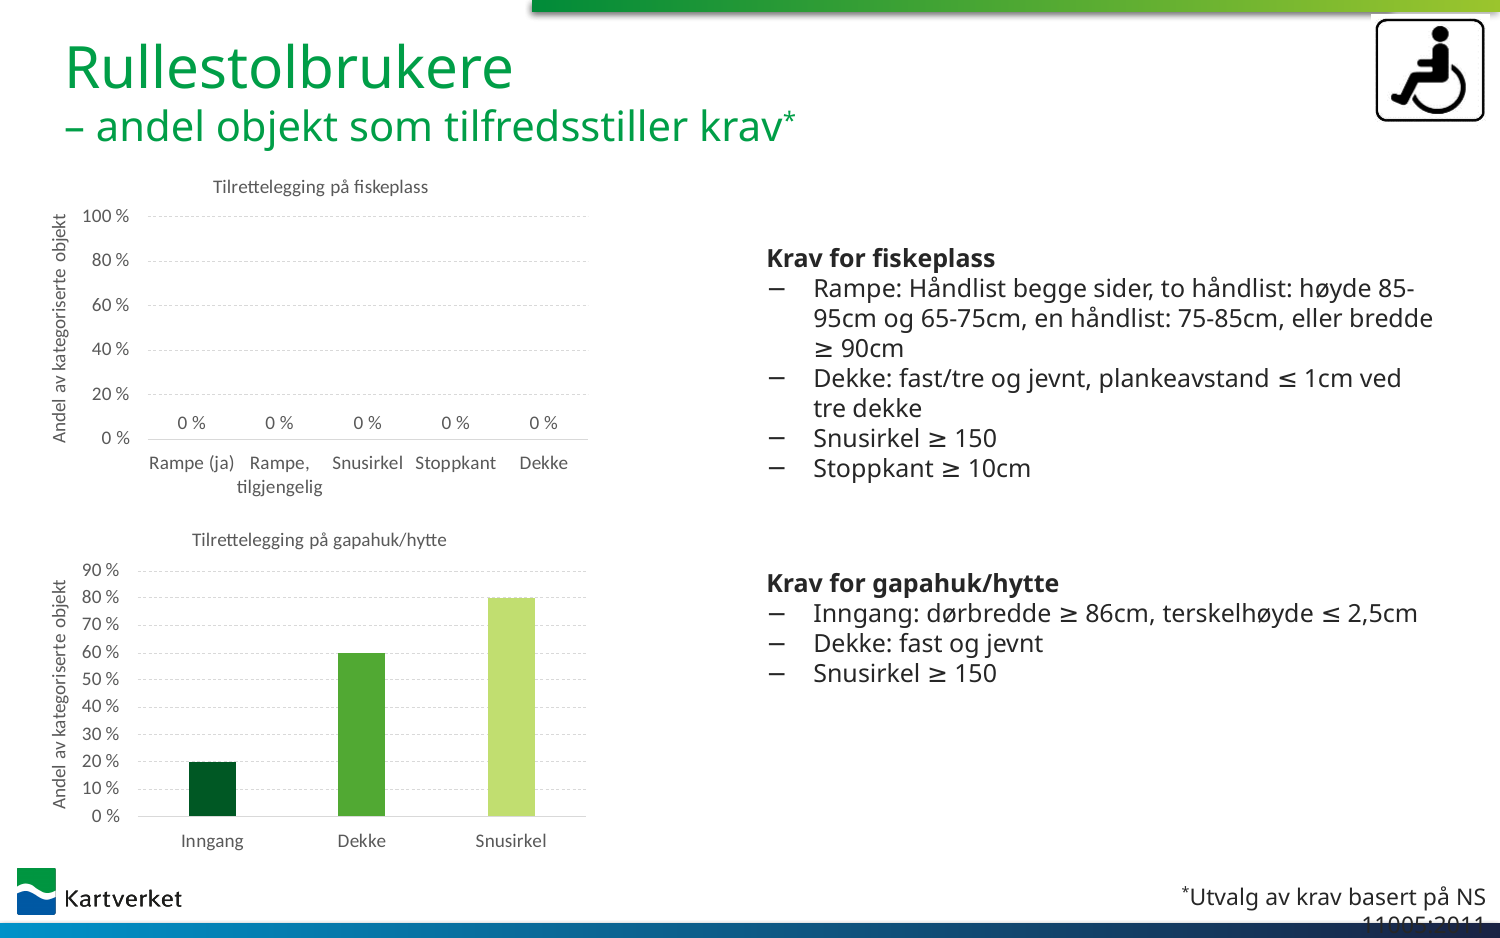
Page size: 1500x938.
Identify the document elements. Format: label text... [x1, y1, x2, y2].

picture [41, 520, 597, 859]
text_box Krav for fiskeplass Rampe: Håndlist begge sider, to håndlist: høyde 85-95cm og 65-75cm, en håndlist: 75-85cm, eller bredde ≥ 90cm Dekke: fast/tre og jevnt, plankeavstand ≤ 1cm ved tre dekke Snusirkel ≥ 150 Stoppkant ≥ 10cm [751, 235, 1452, 490]
text_box Rullestolbrukere – andel objekt som tilfredsstiller krav* [49, 29, 1431, 158]
picture [1371, 13, 1491, 127]
picture [41, 166, 599, 505]
text_box Krav for gapahuk/hytte Inngang: dørbredde ≥ 86cm, terskelhøyde ≤ 2,5cm Dekke: fast og jevnt Snusirkel ≥ 150 [751, 560, 1452, 695]
text_box *Utvalg av krav basert på NS 11005:2011 [1068, 873, 1500, 938]
